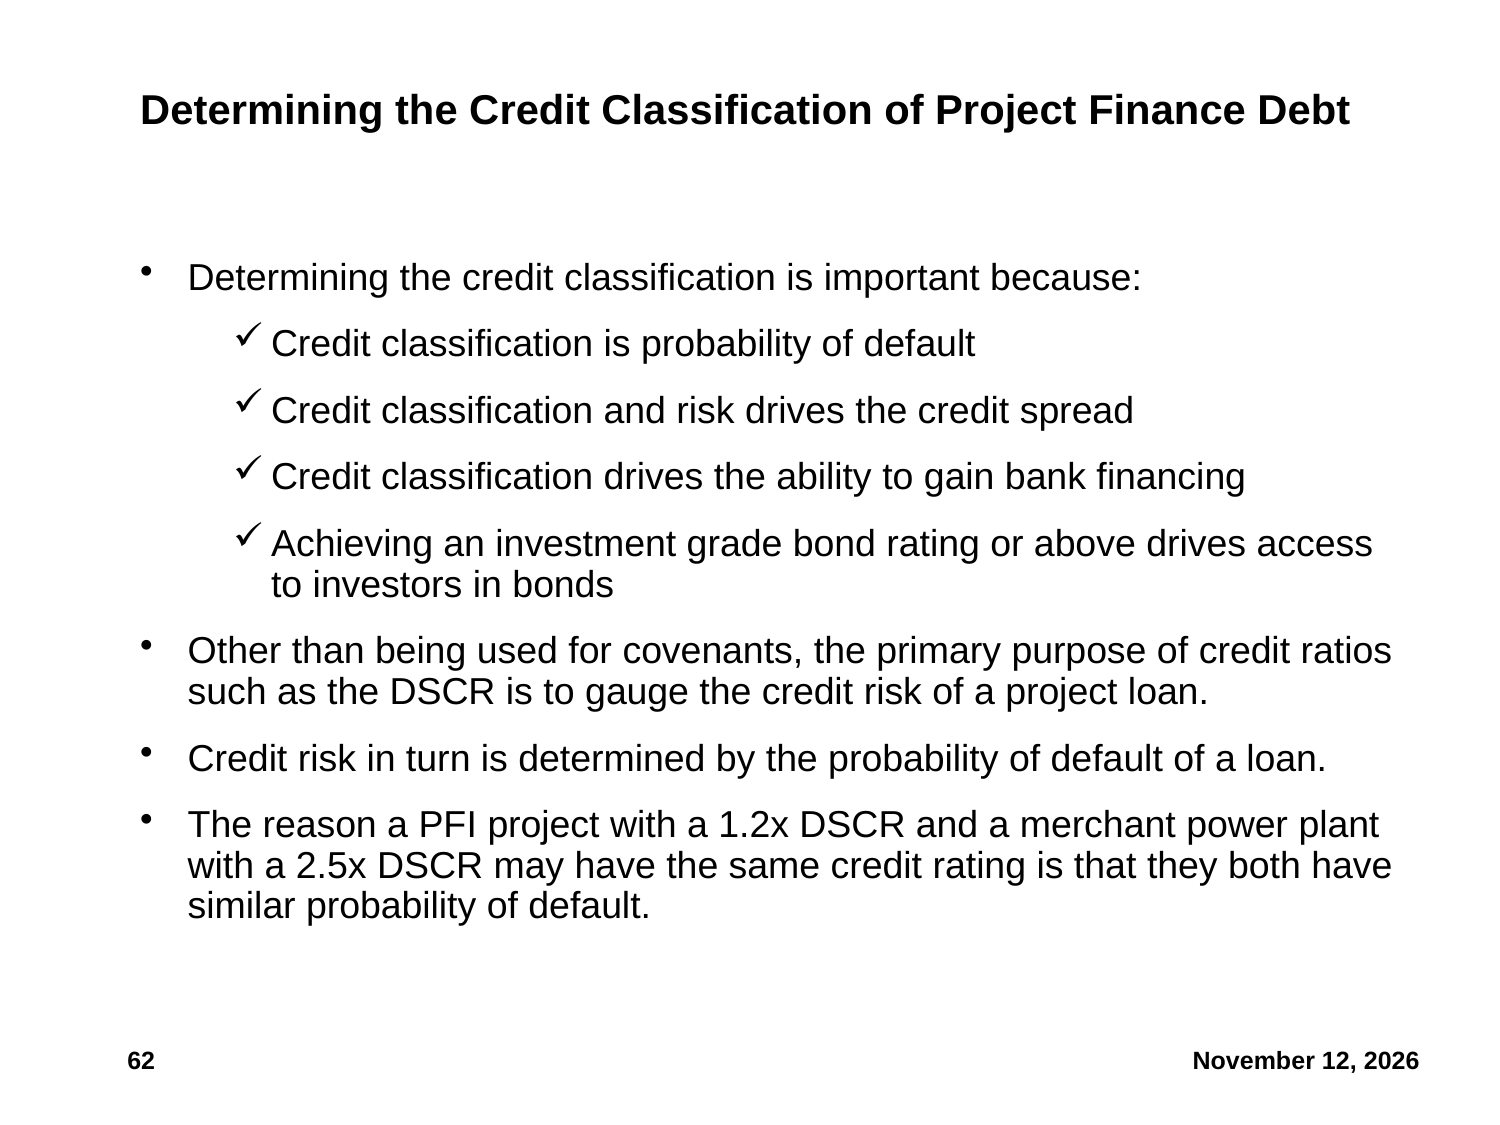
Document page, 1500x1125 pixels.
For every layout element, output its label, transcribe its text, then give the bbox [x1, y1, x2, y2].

title Determining the Credit Classification of Project Finance Debt [124, 74, 1376, 226]
list Determining the credit classification is important because: Credit classification is probability of default Credit classification and risk drives the credit spread Credit classification drives the ability to gain bank financing Achieving an investment grade bond rating or above drives access to investors in bonds Other than being used for covenants, the primary purpose of credit ratios such as the DSCR is to gauge the credit risk of a project loan. Credit risk in turn is determined by the probability of default of a loan. The reason a PFI project with a 1.2x DSCR and a merchant power plant with a 2.5x DSCR may have the same credit rating is that they both have similar probability of default. [124, 249, 1413, 1001]
